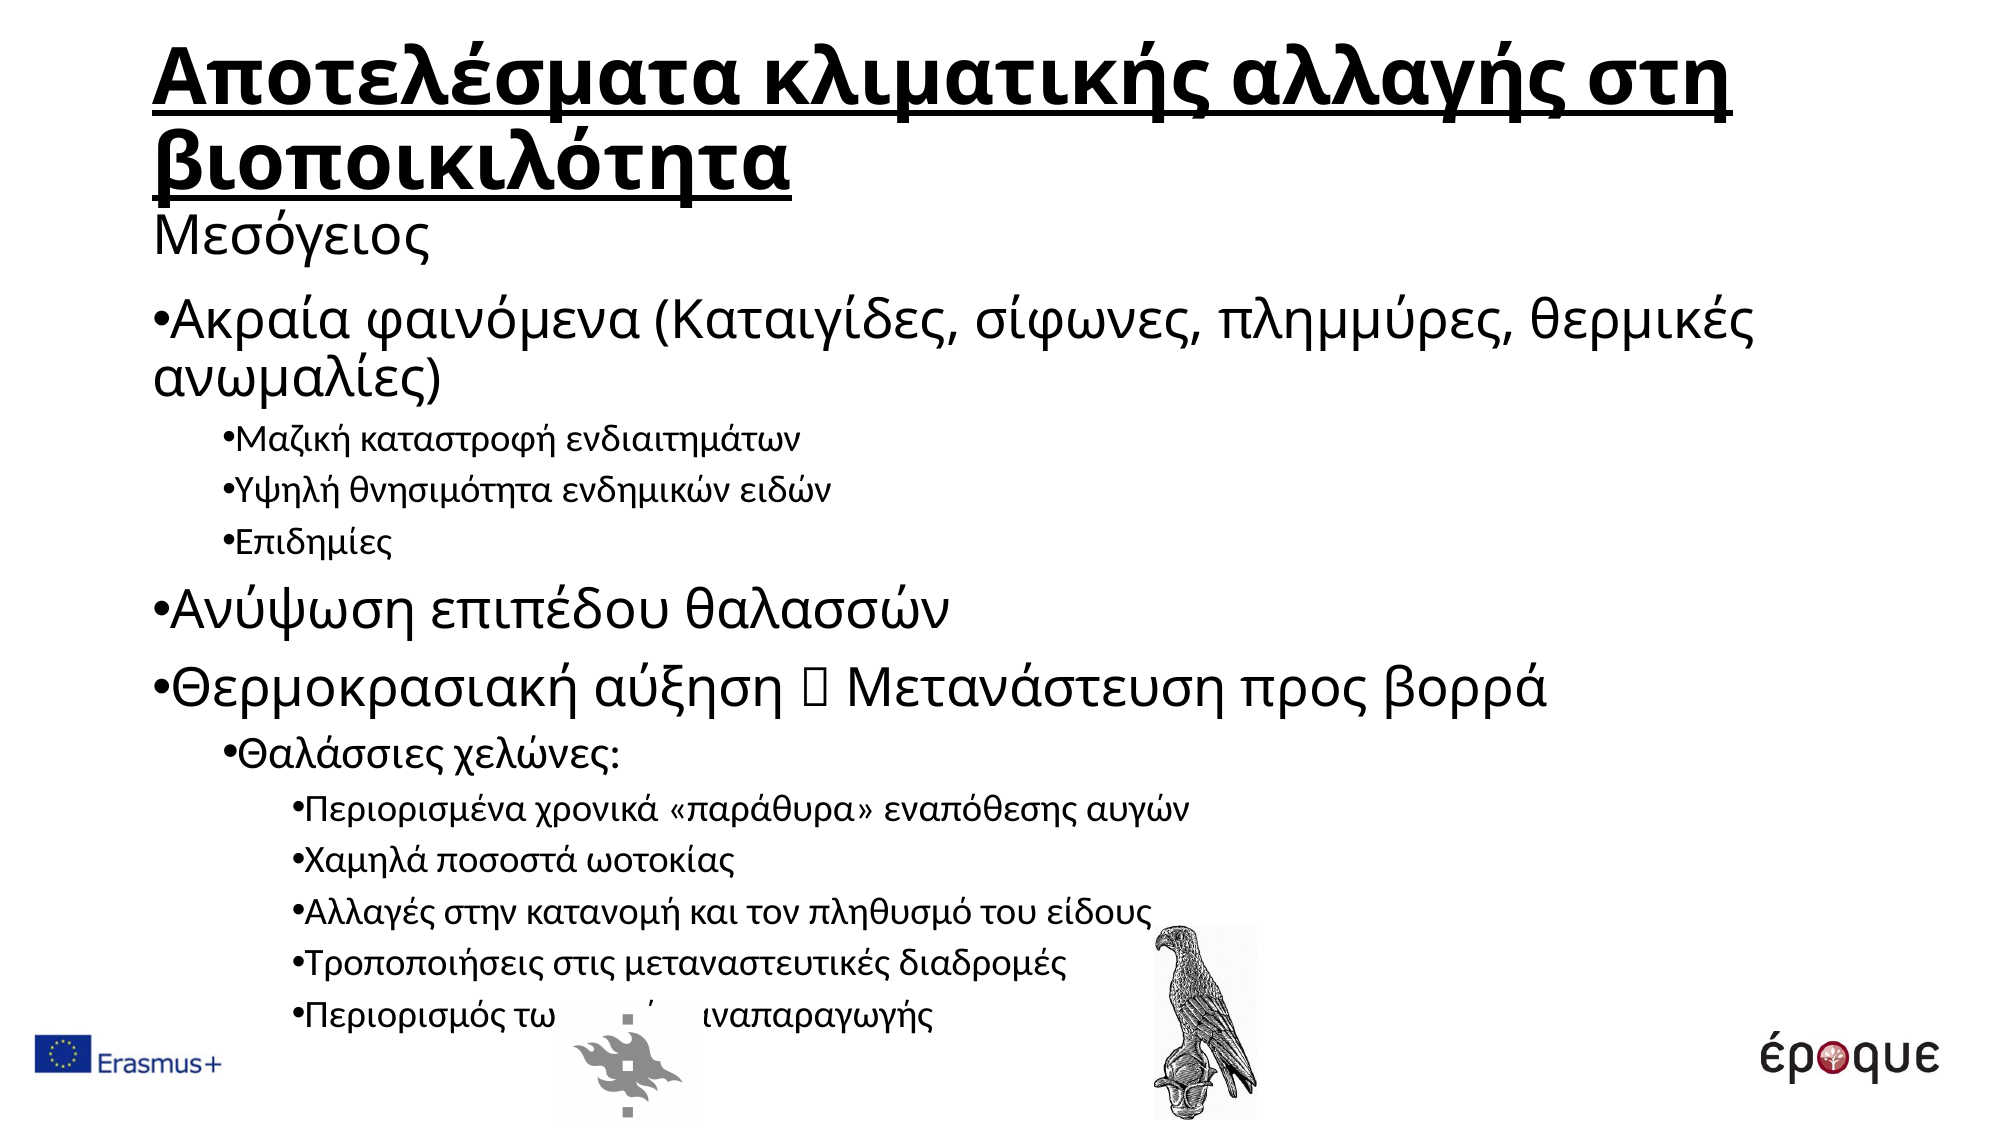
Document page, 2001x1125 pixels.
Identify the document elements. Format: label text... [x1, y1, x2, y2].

picture [556, 1006, 704, 1125]
list Ακραία φαινόμενα (Καταιγίδες, σίφωνες, πλημμύρες, θερμικές ανωμαλίες) Μαζική καταστροφή ενδιαιτημάτων Υψηλή θνησιμότητα ενδημικών ειδών Επιδημίες Ανύψωση επιπέδου θαλασσών Θερμοκρασιακή αύξηση  Μετανάστευση προς βορρά Θαλάσσιες χελώνες: Περιορισμένα χρονικά «παράθυρα» εναπόθεσης αυγών Χαμηλά ποσοστά ωοτοκίας Αλλαγές στην κατανομή και τον πληθυσμό του είδους Τροποποιήσεις στις μεταναστευτικές διαδρομές Περιορισμός των ακτών αναπαραγωγής [137, 283, 1863, 1046]
picture [33, 1024, 223, 1084]
picture [1761, 1031, 1939, 1084]
title Αποτελέσματα κλιματικής αλλαγής στη βιοποικιλότητα Mεσόγειος [137, 27, 1863, 274]
picture [1154, 925, 1258, 1120]
